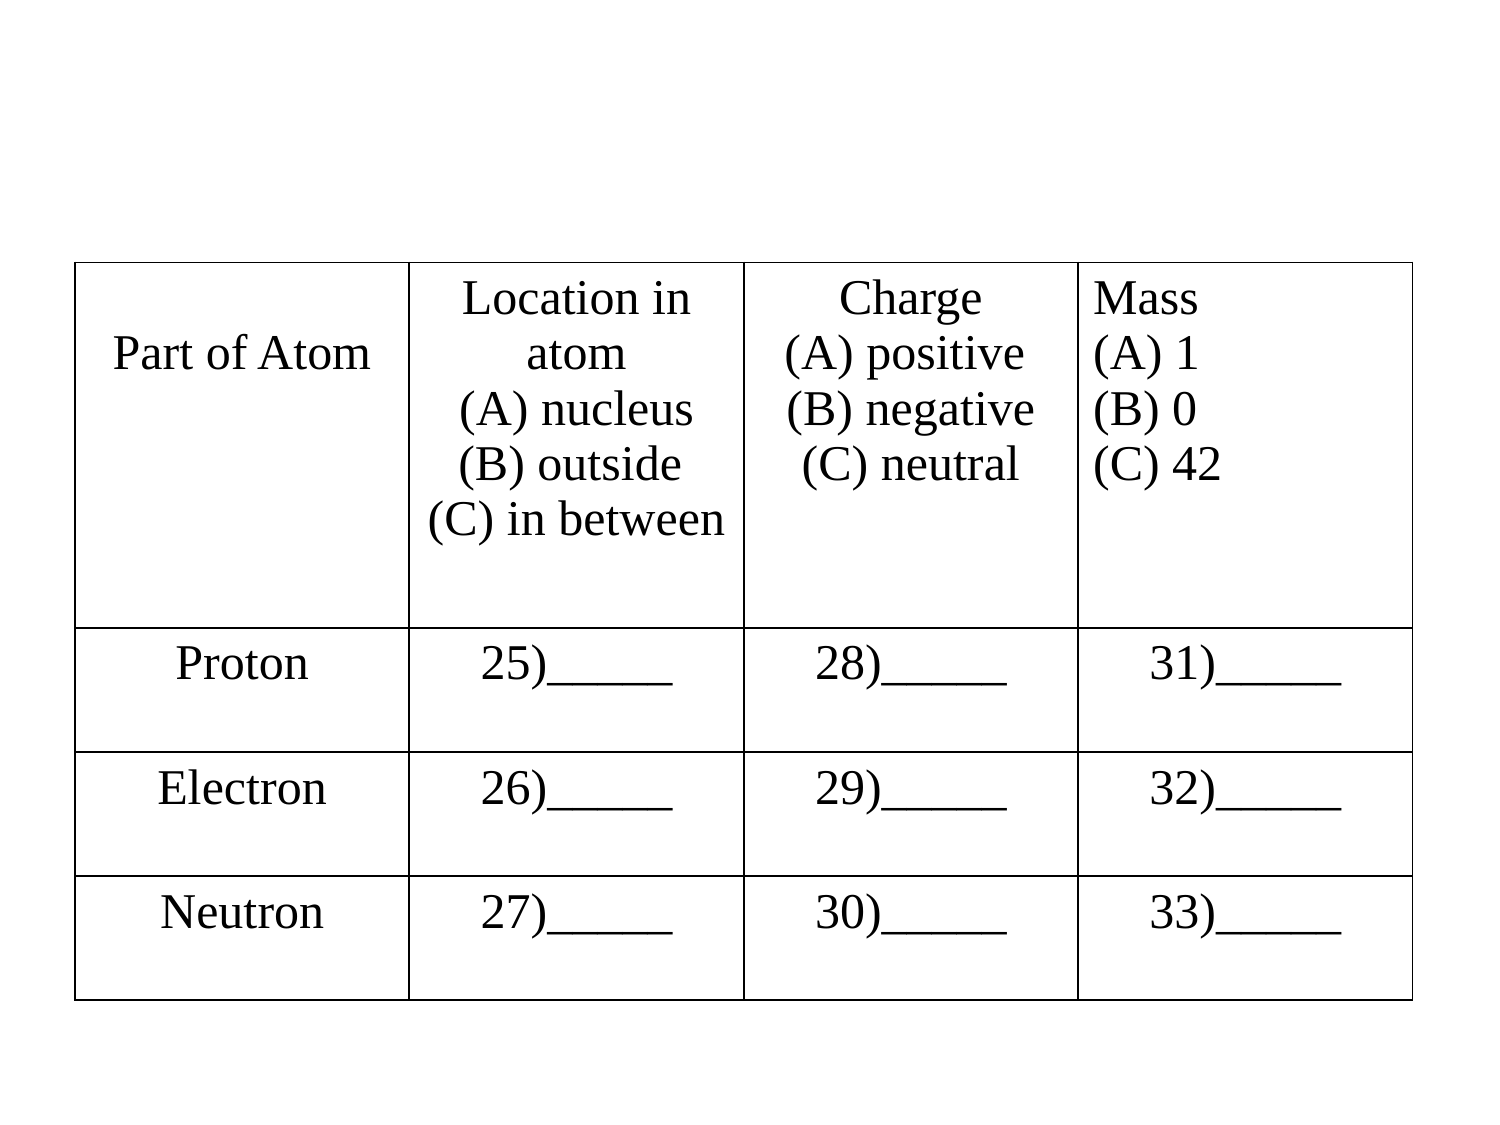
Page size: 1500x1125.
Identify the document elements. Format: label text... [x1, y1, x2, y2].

table_cell 25)_____ [410, 629, 743, 751]
table_cell 28)_____ [745, 629, 1077, 751]
table_header Location in atom (A) nucleus (B) outside (C) in between [410, 263, 743, 627]
table_header Part of Atom [76, 263, 408, 627]
table_cell 26)_____ [410, 753, 743, 875]
table_cell 29)_____ [745, 753, 1077, 875]
table_header Charge (A) positive (B) negative (C) neutral [745, 263, 1077, 627]
table_cell Neutron [76, 877, 408, 999]
table_cell 31)_____ [1079, 629, 1412, 751]
table_cell 32)_____ [1079, 753, 1412, 875]
table_cell Proton [76, 629, 408, 751]
table_cell 33)_____ [1079, 877, 1412, 999]
table_cell 30)_____ [745, 877, 1077, 999]
table_cell Electron [76, 753, 408, 875]
table_cell 27)_____ [410, 877, 743, 999]
table_header Mass (A) 1 (B) 0 (C) 42 [1079, 263, 1412, 627]
